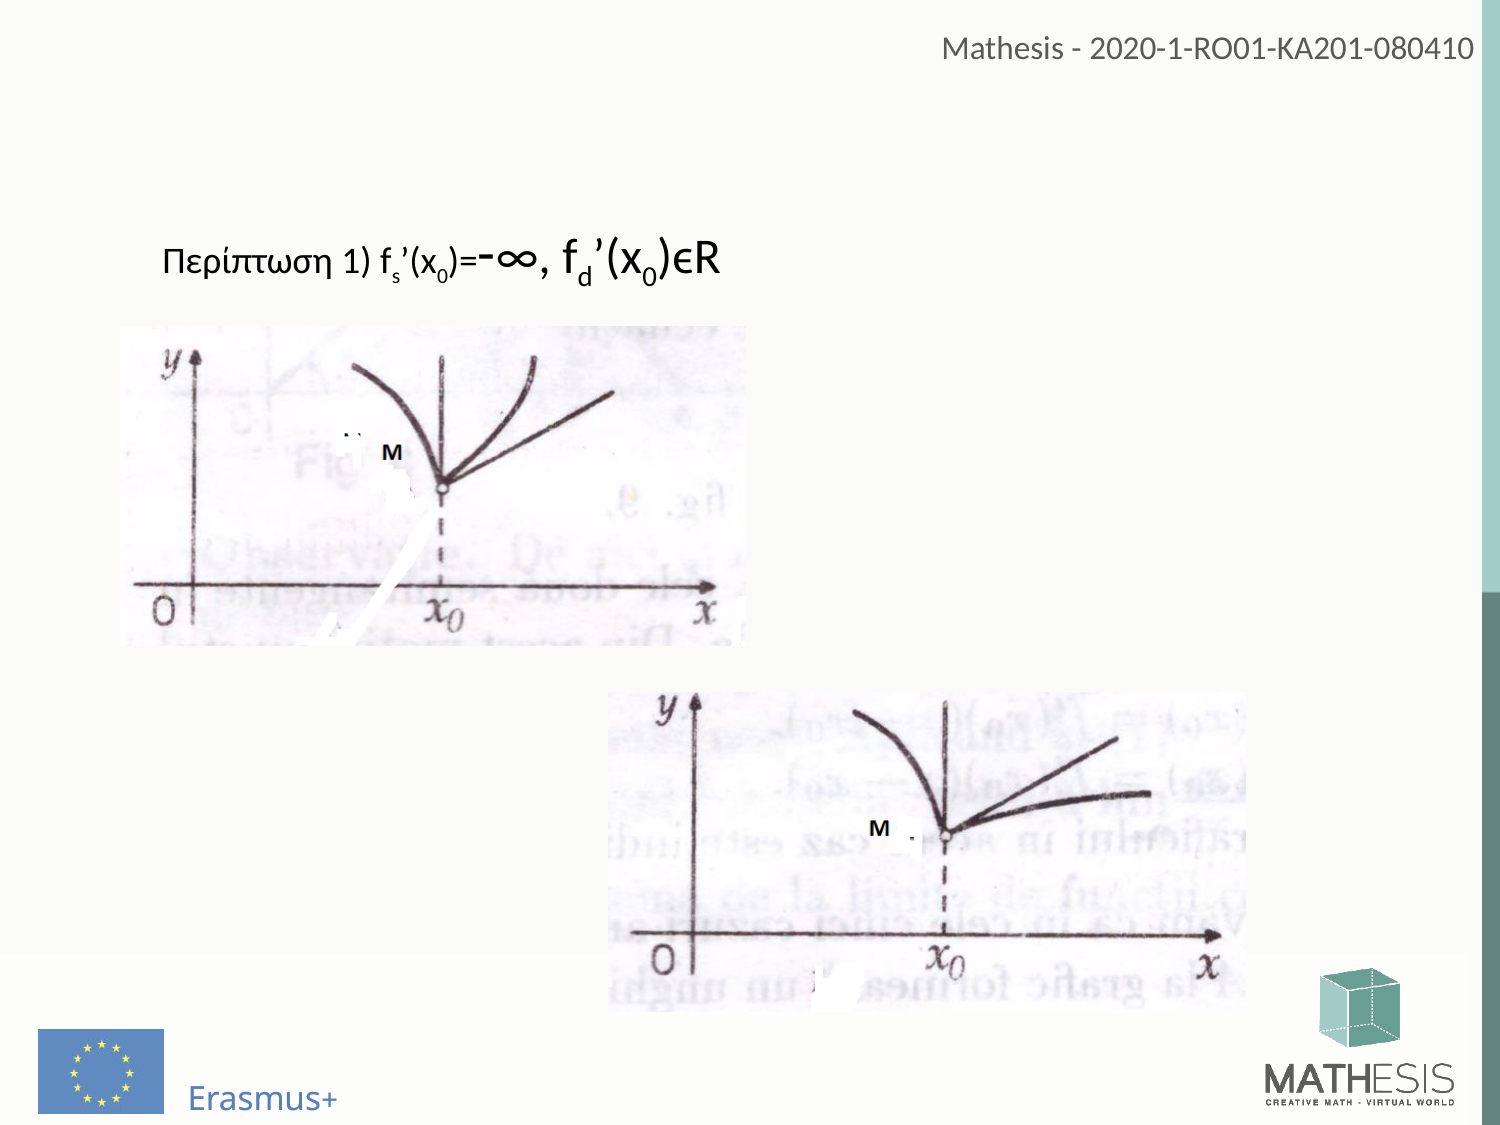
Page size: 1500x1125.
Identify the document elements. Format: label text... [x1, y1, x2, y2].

picture [120, 326, 746, 646]
picture [607, 692, 1246, 1012]
text_box Περίπτωση 1) fs’(x0)=-∞, fd’(x0)ϵR [147, 208, 998, 300]
